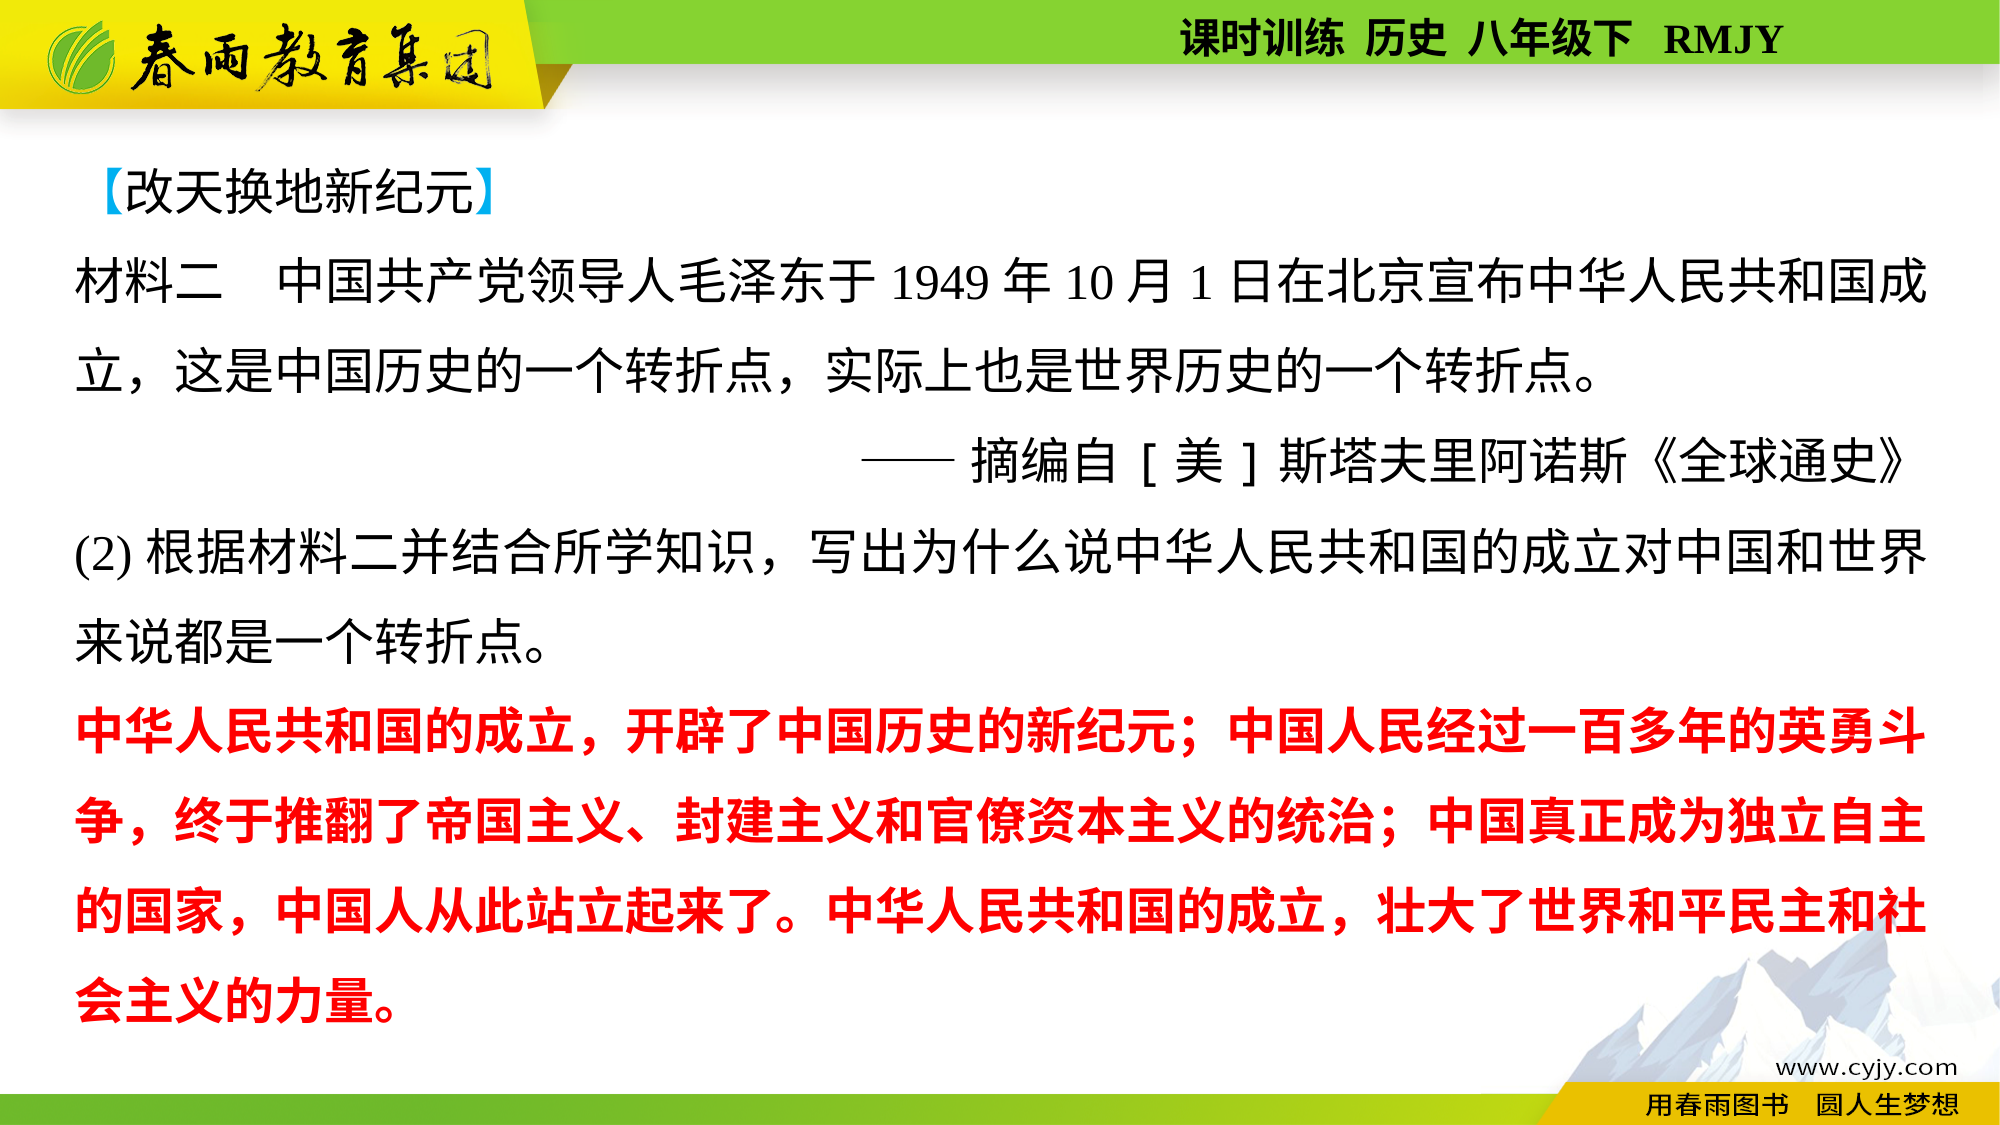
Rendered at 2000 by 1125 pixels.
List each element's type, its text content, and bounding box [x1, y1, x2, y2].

text_box 中华人民共和国的成立，开辟了中国历史的新纪元；中国人民经过一百多年的英勇斗争，终于推翻了帝国主义、封建主义和官僚资本主义的统治；中国真正成为独立自主的国家，中国人从此站立起来了。中华人民共和国的成立，壮大了世界和平民主和社会主义的力量。 [59, 662, 1944, 1038]
picture [0, 0, 2000, 1125]
list 【改天换地新纪元】 材料二 中国共产党领导人毛泽东于1949年10月1日在北京宣布中华人民共和国成立，这是中国历史的一个转折点，实际上也是世界历史的一个转折点。 ——摘编自[美]斯塔夫里阿诺斯《全球通史》 (2)根据材料二并结合所学知识，写出为什么说中华人民共和国的成立对中国和世界来说都是一个转折点。 [59, 122, 1944, 662]
